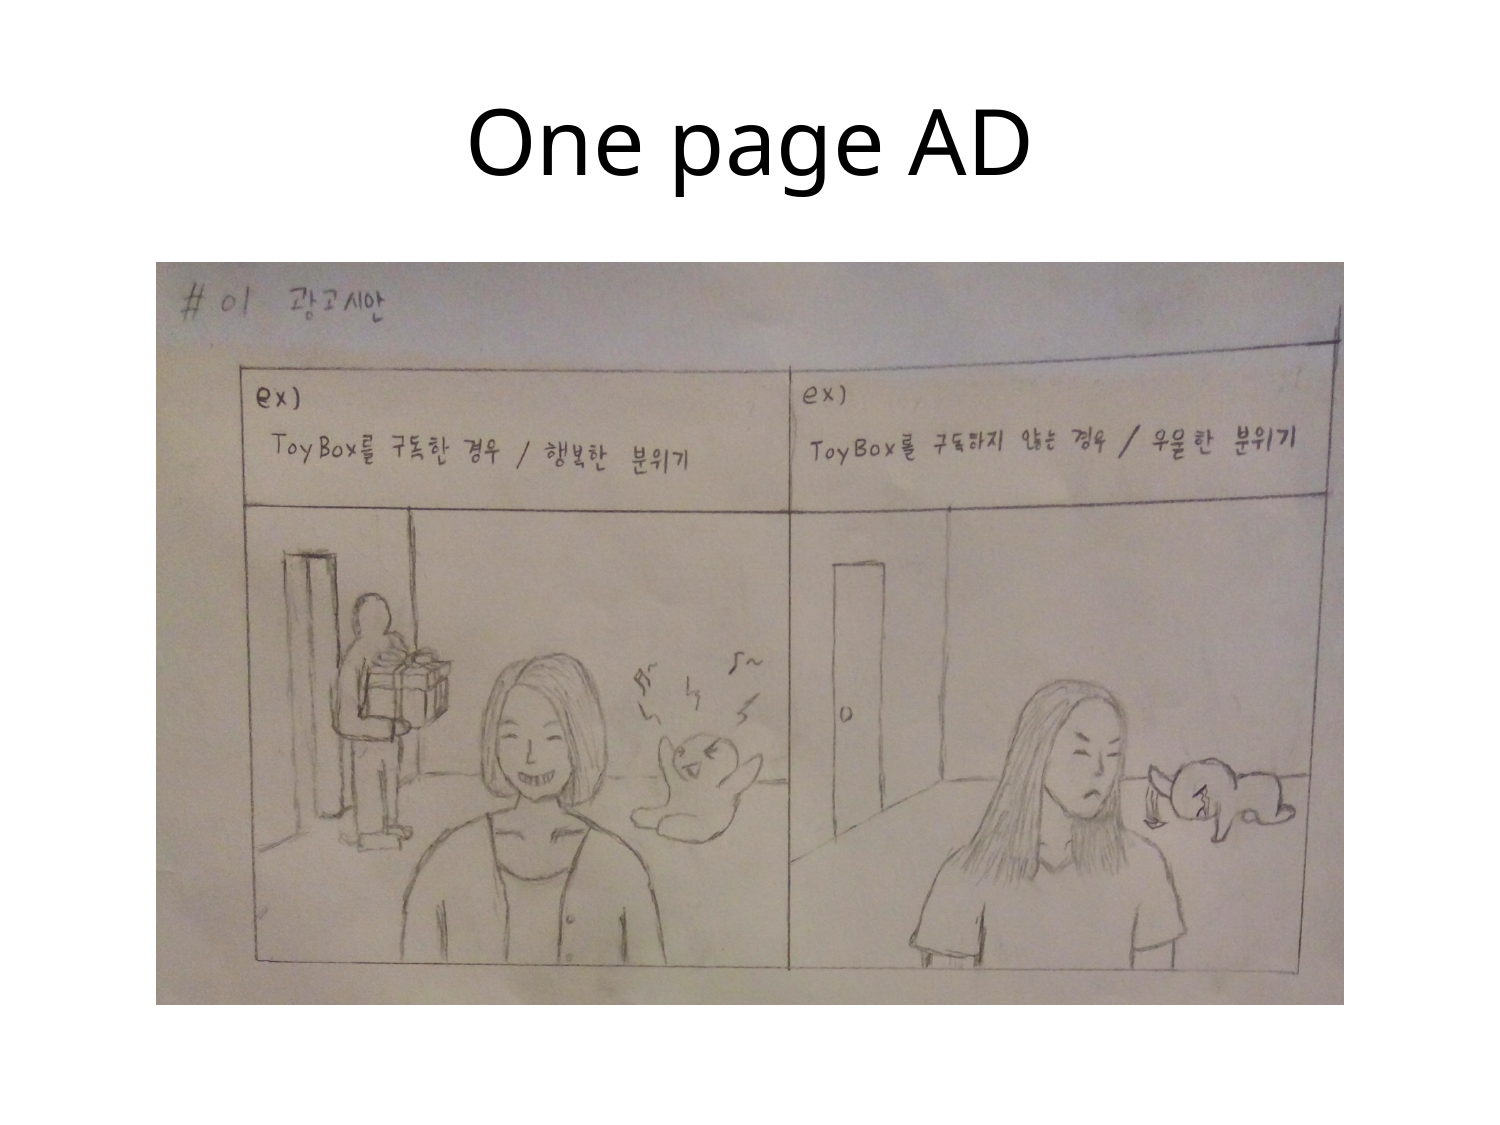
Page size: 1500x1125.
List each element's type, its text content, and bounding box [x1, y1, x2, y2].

title One page AD [75, 45, 1425, 233]
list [156, 262, 1344, 1006]
